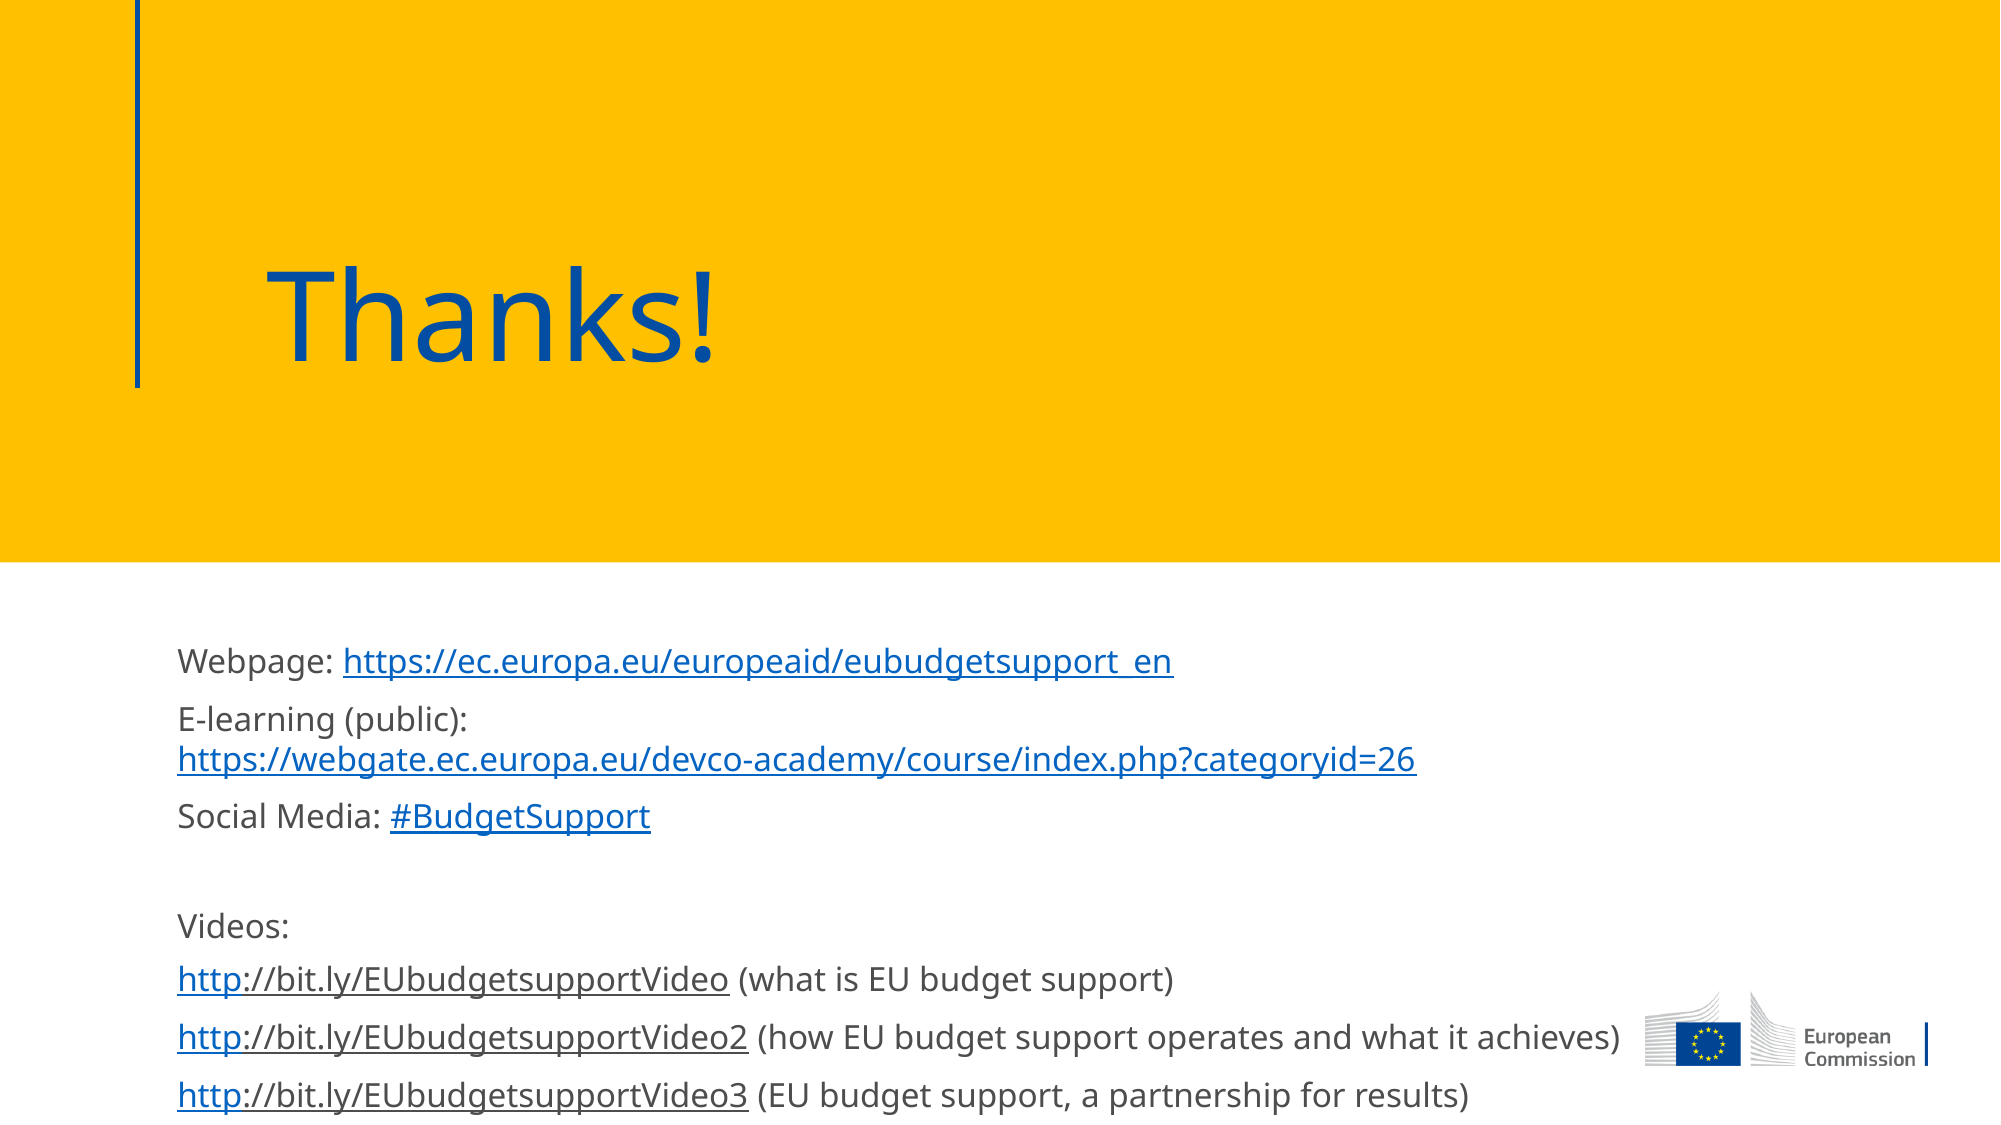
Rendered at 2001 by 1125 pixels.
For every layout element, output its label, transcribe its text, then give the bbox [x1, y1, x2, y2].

picture [1680, 991, 1928, 1066]
subtitle Webpage: https://ec.europa.eu/europeaid/eubudgetsupport_en E-learning (public): https://webgate.ec.europa.eu/devco-academy/course/index.php?categoryid=26 Social Media: #BudgetSupport Videos: http://bit.ly/EUbudgetsupportVideo (what is EU budget support) http://bit.ly/EUbudgetsupportVideo2 (how EU budget support operates and what it achieves) http://bit.ly/EUbudgetsupportVideo3 (EU budget support, a partnership for results) [162, 632, 1680, 1067]
title Thanks! [133, 185, 1931, 389]
